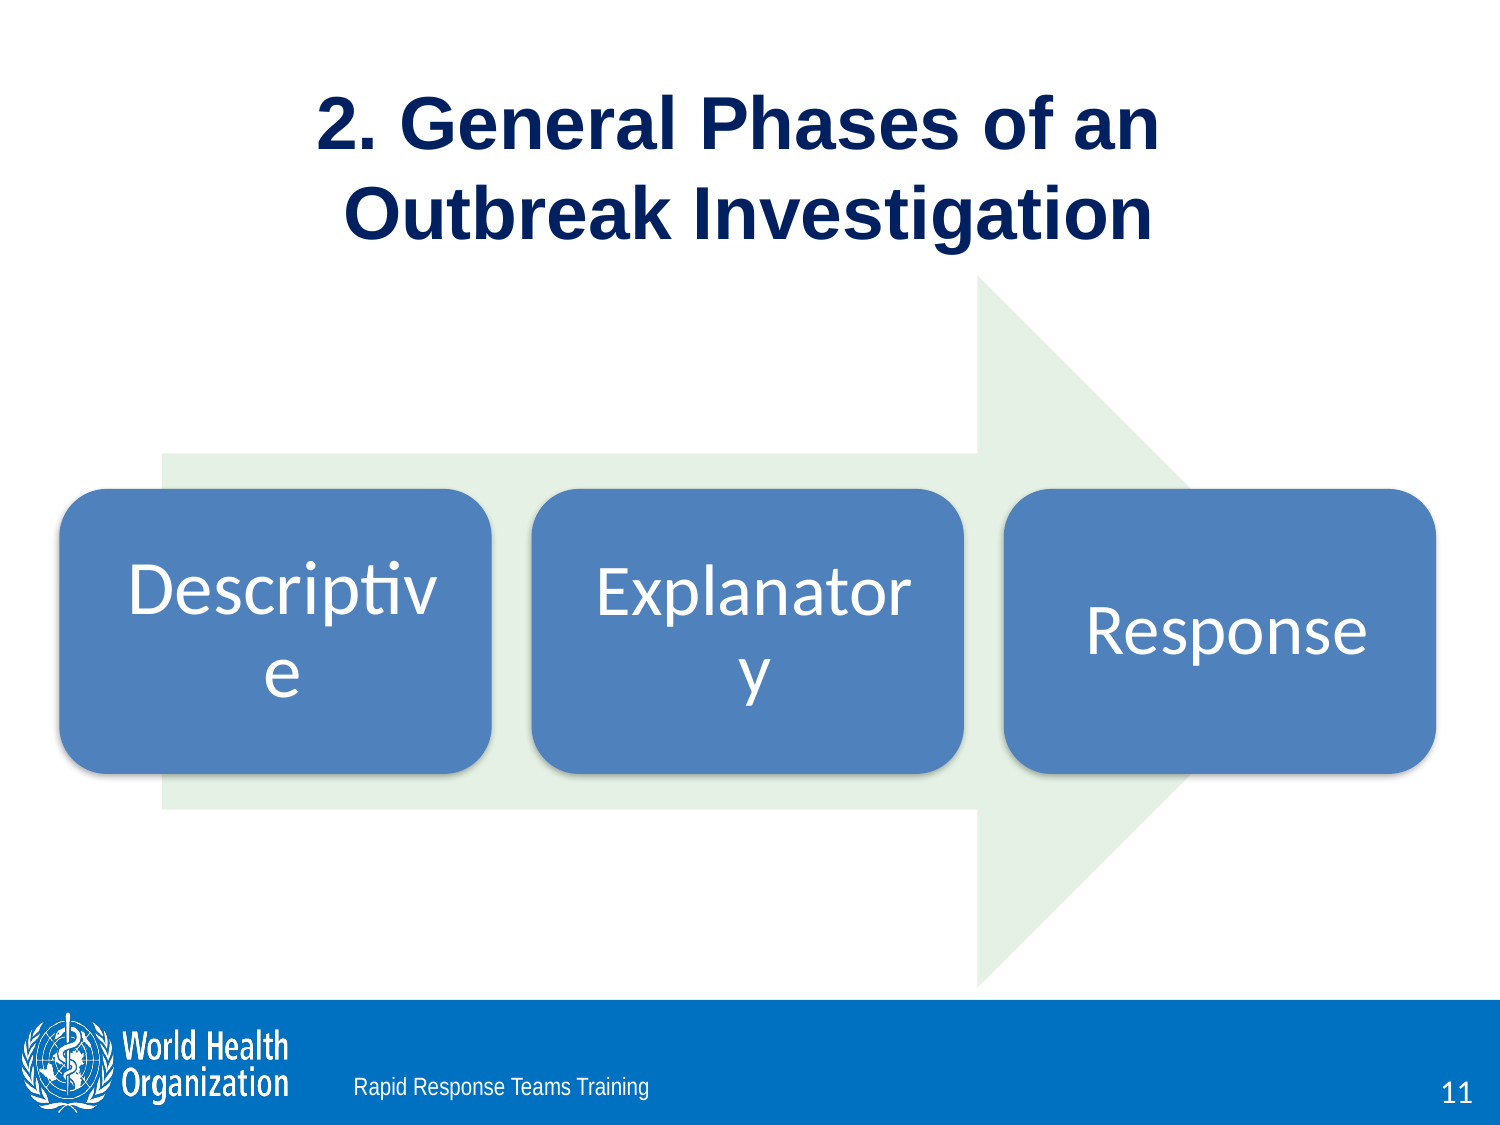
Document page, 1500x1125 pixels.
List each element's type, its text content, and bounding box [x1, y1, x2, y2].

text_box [58, 274, 1438, 988]
text_box 2. General Phases of an Outbreak Investigation [61, 66, 1437, 274]
picture [21, 1012, 288, 1113]
